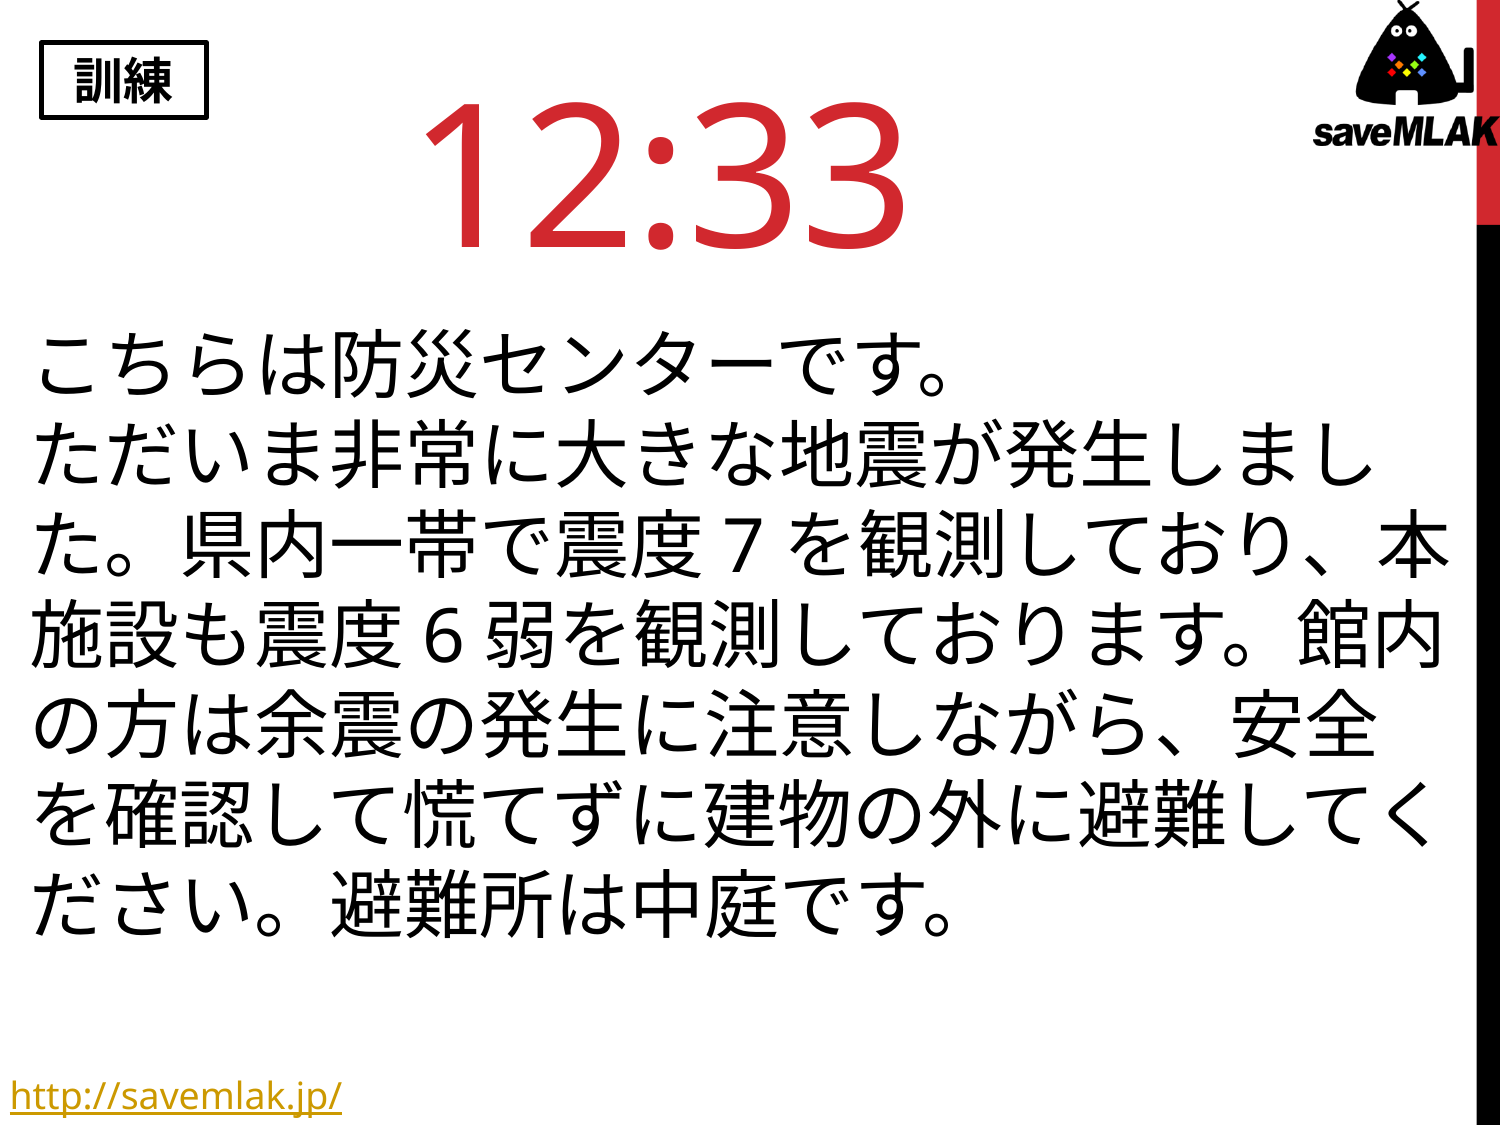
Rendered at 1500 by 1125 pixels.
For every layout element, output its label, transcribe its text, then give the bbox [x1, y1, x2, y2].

picture [1313, 0, 1500, 146]
text_box http://savemlak.jp/ [0, 1064, 358, 1125]
text_box 訓練 [41, 42, 207, 118]
text_box こちらは防災センターです。 ただいま非常に大きな地震が発生しました。県内一帯で震度7を観測しており、本施設も震度6弱を観測しております。館内の方は余震の発生に注意しながら、安全を確認して慌てずに建物の外に避難してください。避難所は中庭です。 [28, 310, 1453, 956]
text_box 12:33 [42, 40, 1281, 114]
